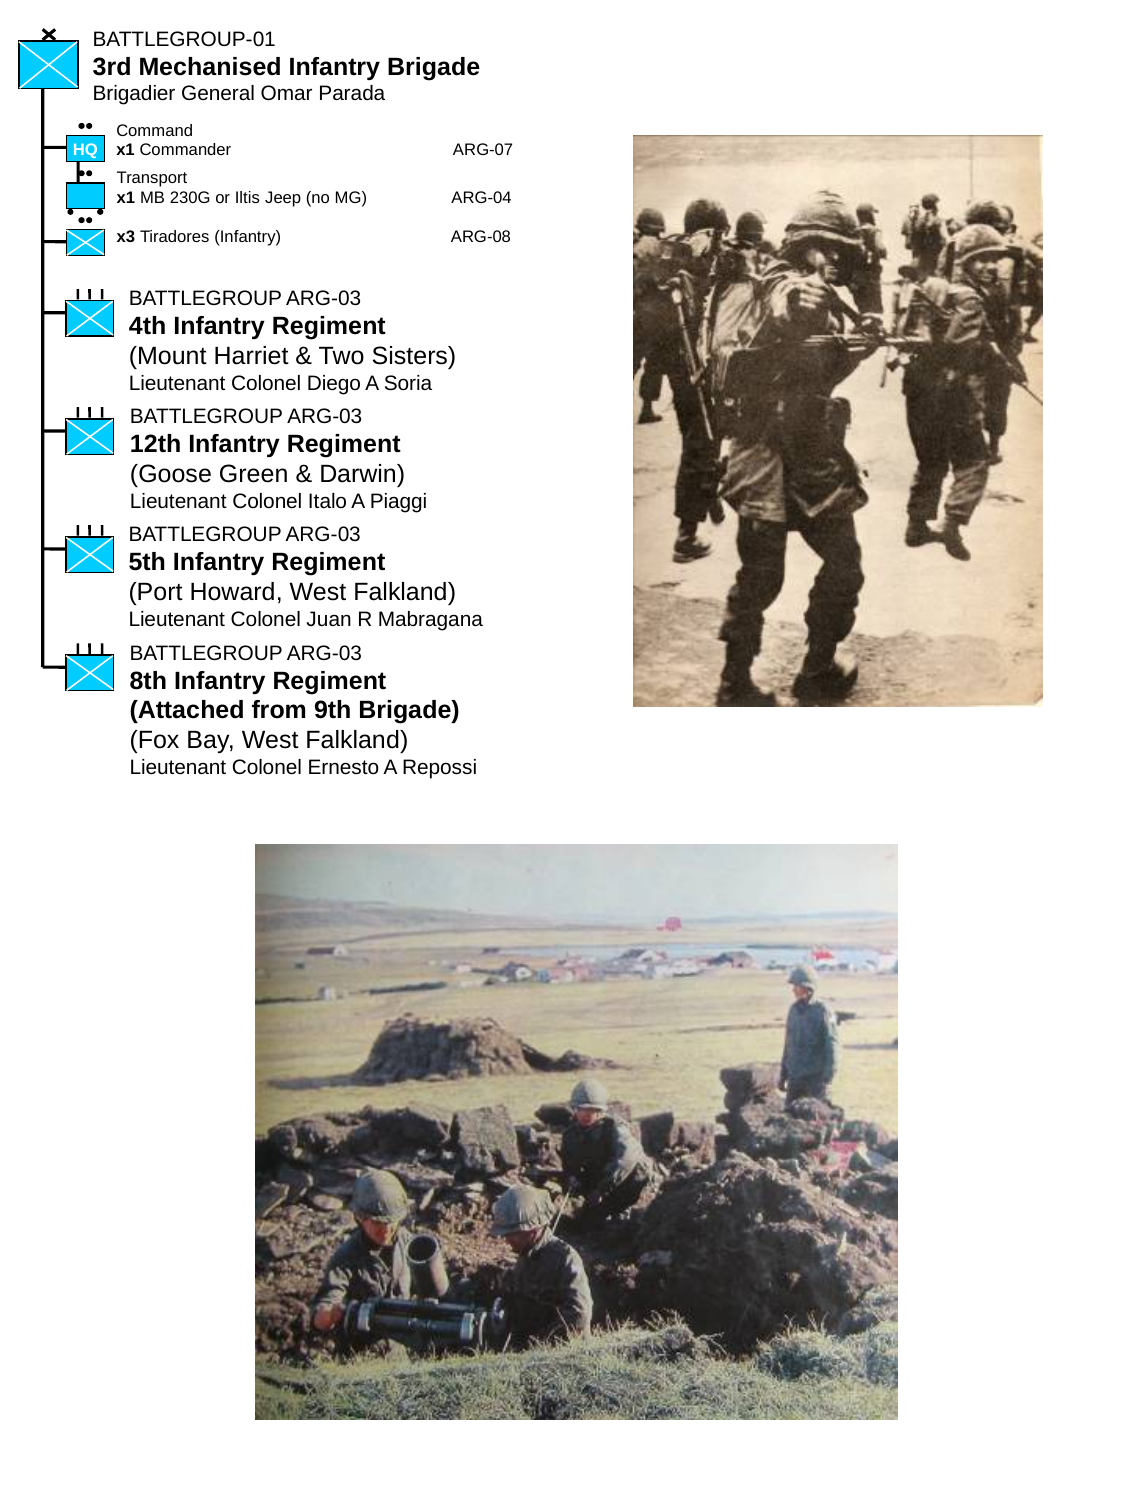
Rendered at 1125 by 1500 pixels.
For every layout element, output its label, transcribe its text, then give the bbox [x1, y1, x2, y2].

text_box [66, 135, 105, 162]
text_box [66, 229, 105, 256]
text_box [79, 123, 92, 129]
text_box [79, 171, 92, 176]
text_box BATTLEGROUP ARG-03 5th Infantry Regiment (Port Howard, West Falkland) Lieutenant Colonel Juan R Mabragana [113, 513, 498, 639]
text_box BATTLEGROUP ARG-03 8th Infantry Regiment (Attached from 9th Brigade) (Fox Bay, West Falkland) Lieutenant Colonel Ernesto A Repossi [114, 631, 493, 787]
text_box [66, 418, 114, 455]
text_box Transport x1 MB 230G or Iltis Jeep (no MG) ARG-04 [101, 159, 528, 214]
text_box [77, 643, 103, 654]
picture [633, 135, 1043, 707]
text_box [77, 525, 103, 536]
text_box BATTLEGROUP ARG-03 12th Infantry Regiment (Goose Green & Darwin) Lieutenant Colonel Italo A Piaggi [115, 395, 443, 513]
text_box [79, 217, 92, 223]
picture [255, 844, 898, 1420]
text_box Command x1 Commander ARG-07 [101, 111, 529, 167]
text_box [66, 300, 114, 337]
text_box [66, 182, 105, 215]
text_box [77, 288, 103, 300]
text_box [66, 536, 114, 573]
text_box BATTLEGROUP ARG-03 4th Infantry Regiment (Mount Harriet & Two Sisters) Lieutenant Colonel Diego A Soria [114, 277, 472, 402]
text_box BATTLEGROUP-01 3rd Mechanised Infantry Brigade Brigadier General Omar Parada [77, 17, 496, 113]
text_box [77, 407, 103, 418]
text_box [66, 655, 114, 691]
text_box x3 Tiradores (Infantry) ARG-08 [101, 218, 527, 253]
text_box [42, 29, 56, 40]
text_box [18, 41, 79, 89]
